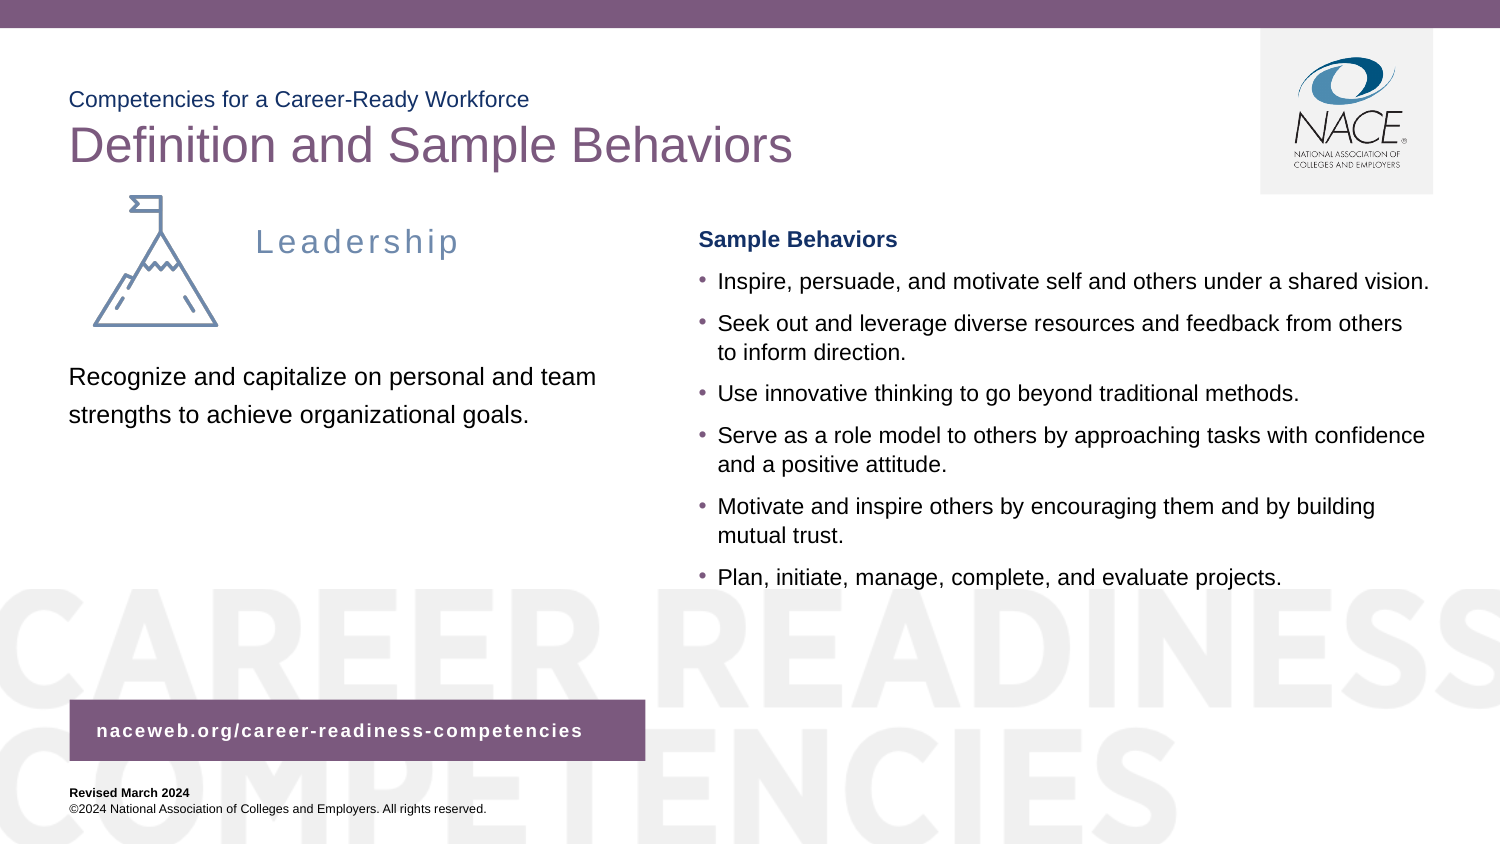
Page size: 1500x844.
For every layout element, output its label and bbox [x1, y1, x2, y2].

picture [90, 195, 221, 327]
picture [1294, 57, 1407, 168]
